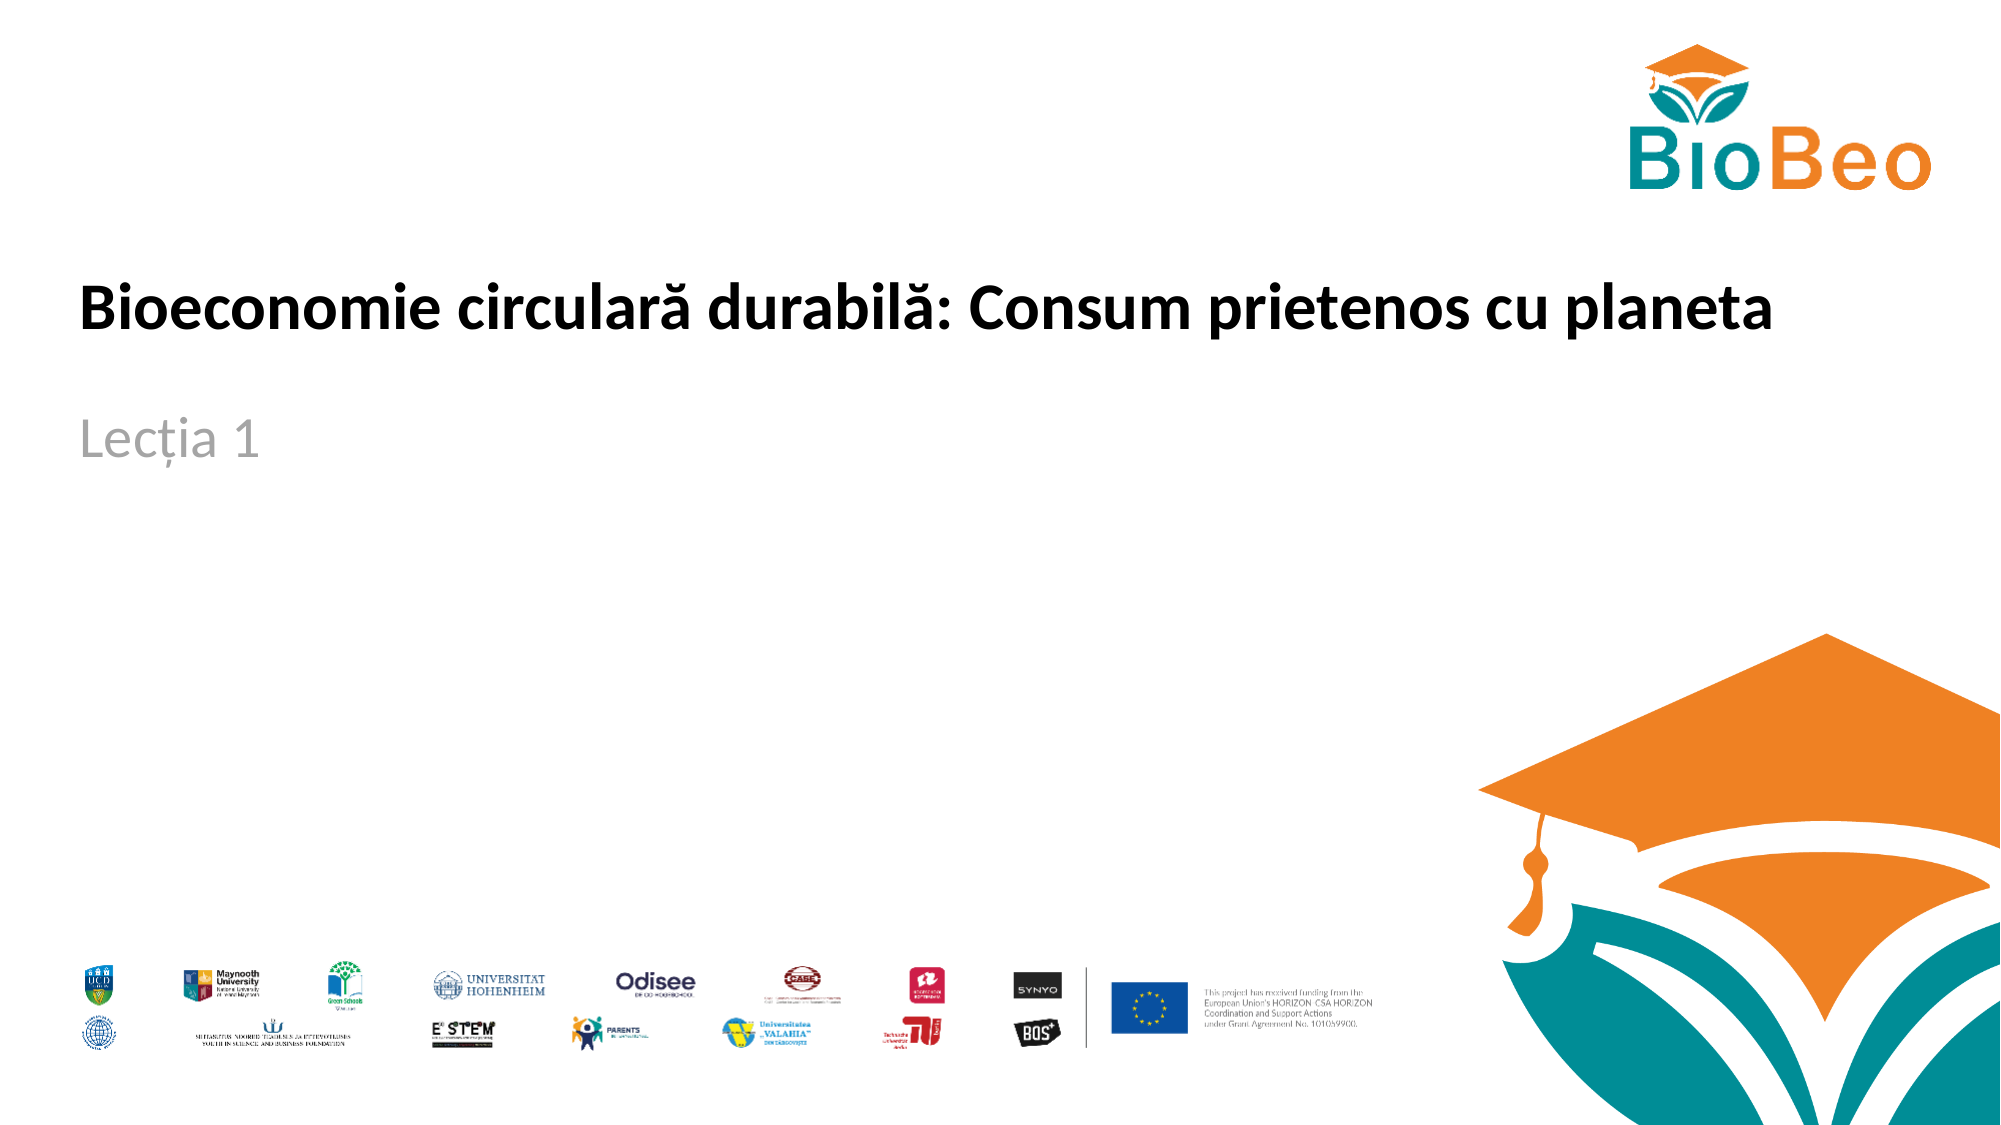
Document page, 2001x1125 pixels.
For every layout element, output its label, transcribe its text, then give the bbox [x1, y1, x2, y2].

picture [1433, 562, 2000, 1125]
picture [1628, 42, 1933, 192]
title Bioeconomie circulară durabilă: Consum prietenos cu planeta [71, 213, 2000, 403]
list Lecția 1 [71, 399, 1933, 611]
picture [59, 951, 1394, 1063]
